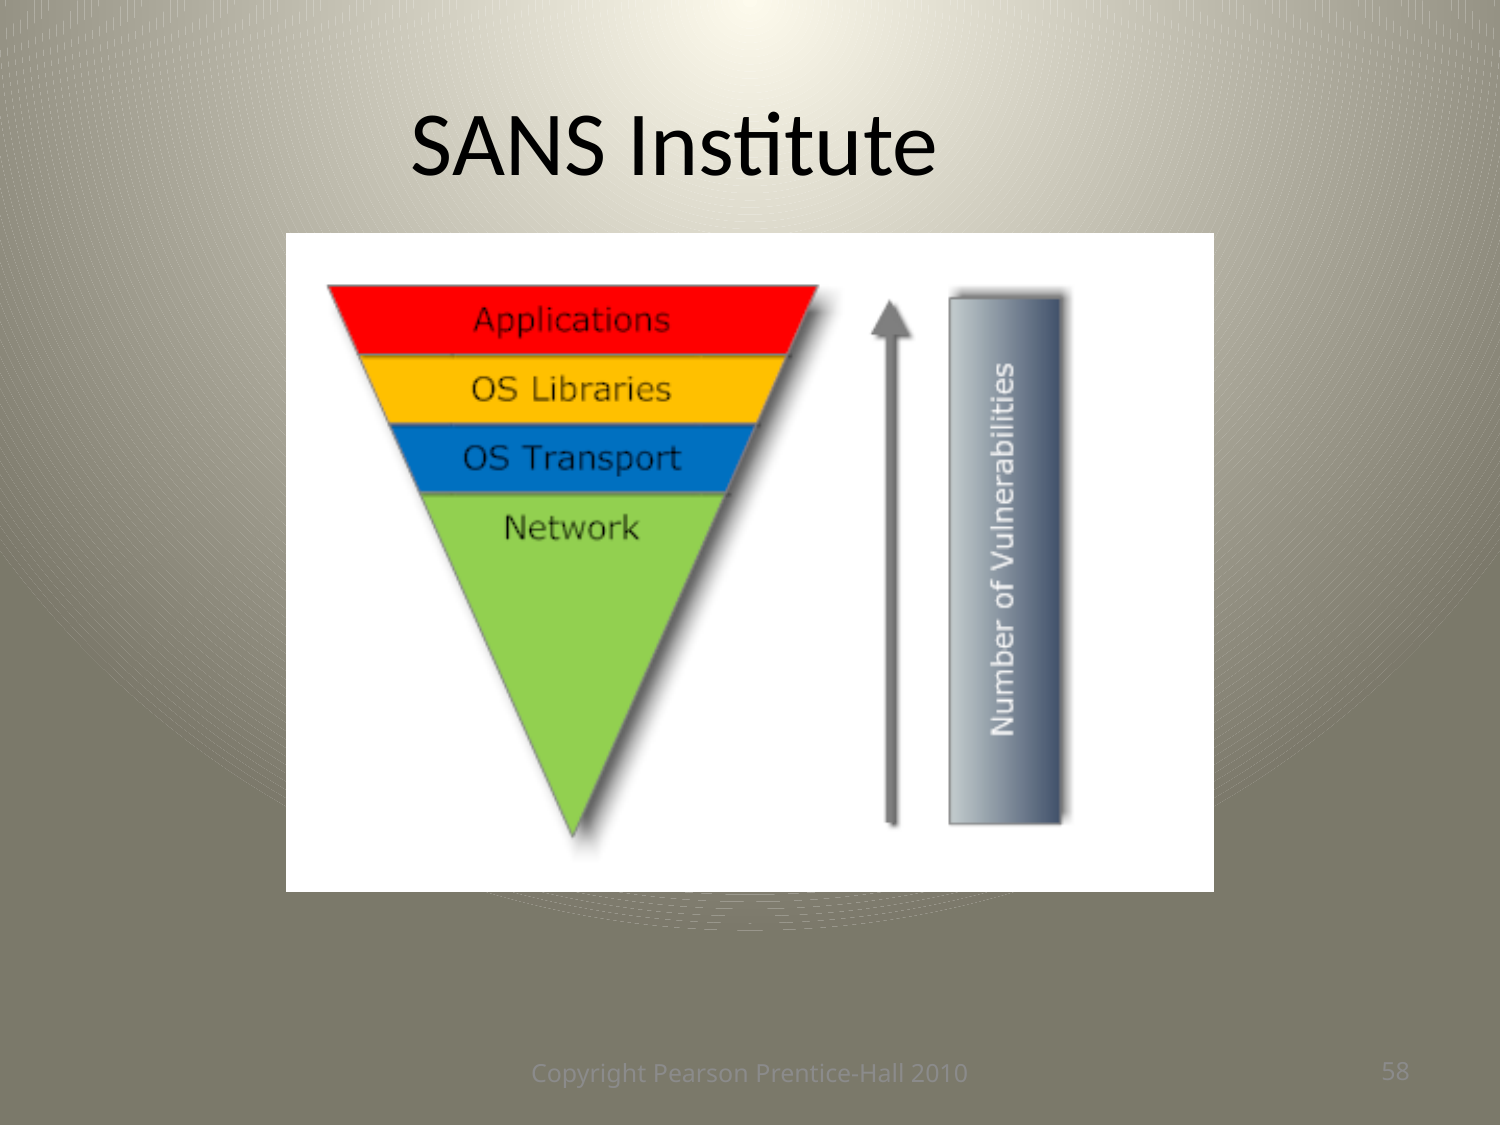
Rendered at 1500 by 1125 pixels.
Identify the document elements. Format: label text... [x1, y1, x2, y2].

picture [286, 233, 1214, 892]
slide_number 58 [1074, 1042, 1425, 1103]
title SANS Institute [0, 45, 1350, 233]
footer Copyright Pearson Prentice-Hall 2010 [512, 1042, 988, 1103]
